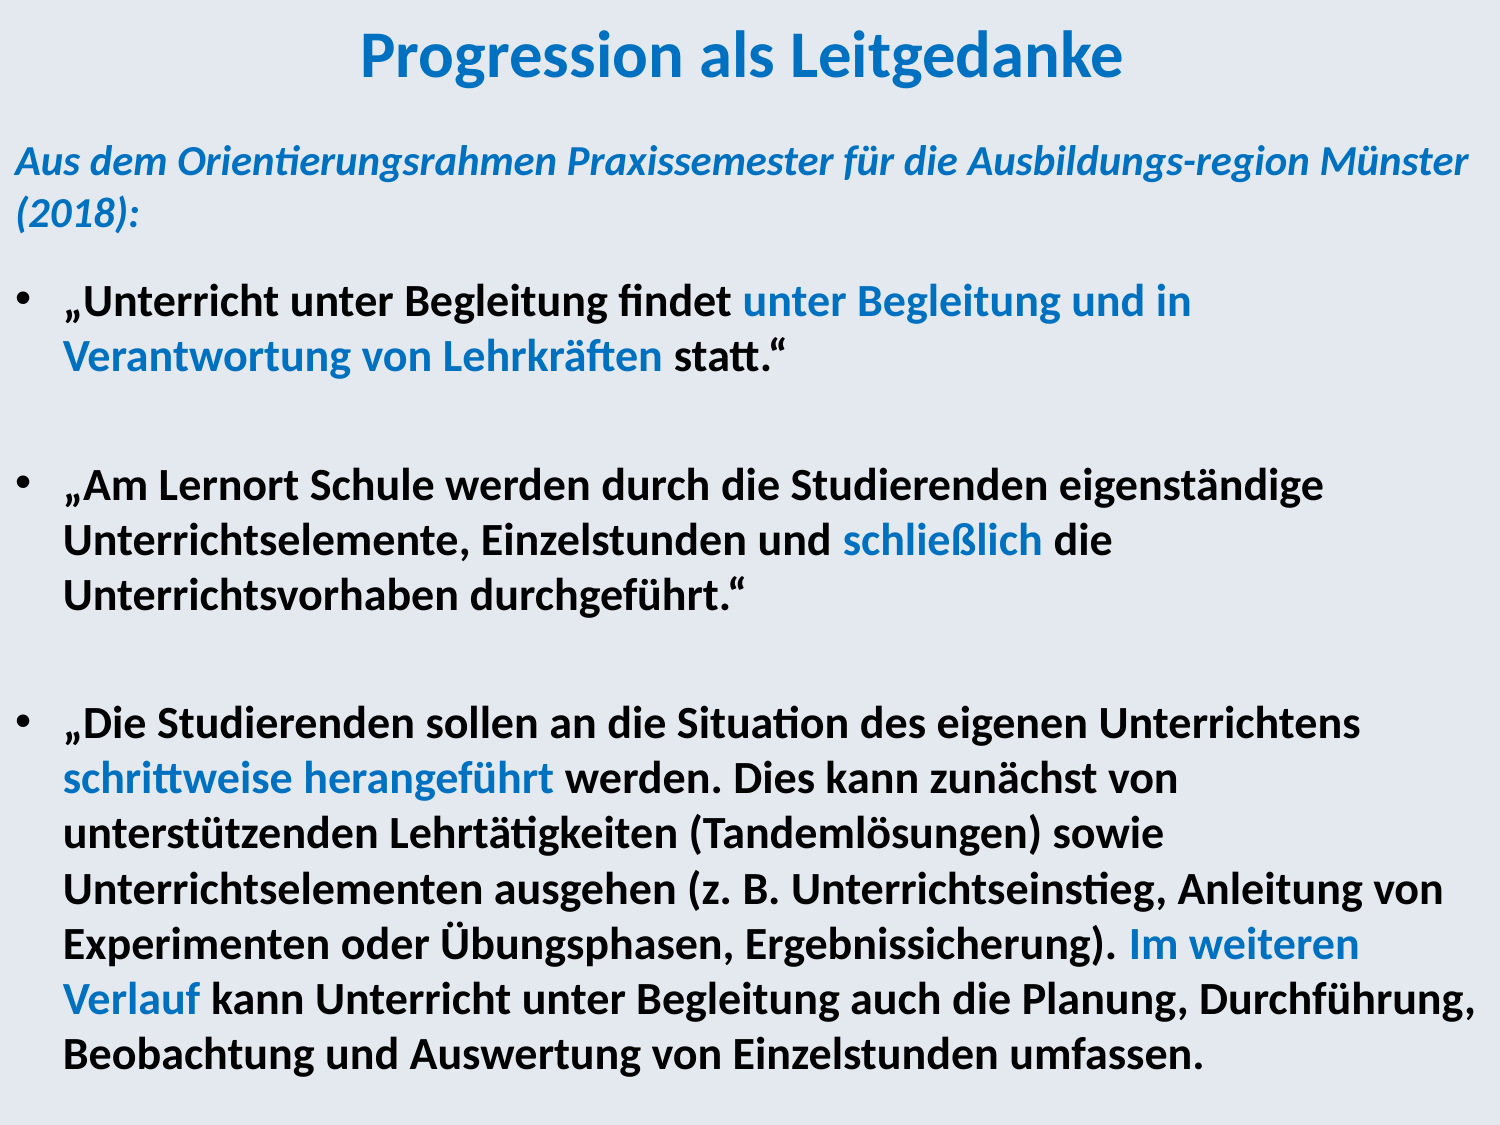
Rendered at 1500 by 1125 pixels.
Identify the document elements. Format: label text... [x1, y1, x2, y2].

slide_number [1074, 1042, 1425, 1103]
title Progression als Leitgedanke [0, 0, 1500, 102]
list Aus dem Orientierungsrahmen Praxissemester für die Ausbildungs-region Münster (2018): „Unterricht unter Begleitung findet unter Begleitung und in Verantwortung von Lehrkräften statt.“ „Am Lernort Schule werden durch die Studierenden eigenständige Unterrichtselemente, Einzelstunden und schließlich die Unterrichtsvorhaben durchgeführt.“ „Die Studierenden sollen an die Situation des eigenen Unterrichtens schrittweise herangeführt werden. Dies kann zunächst von unterstützenden Lehrtätigkeiten (Tandemlösungen) sowie Unterrichtselementen ausgehen (z. B. Unterrichtseinstieg, Anleitung von Experimenten oder Übungsphasen, Ergebnissicherung). Im weiteren Verlauf kann Unterricht unter Begleitung auch die Planung, Durchführung, Beobachtung und Auswertung von Einzelstunden umfassen. [0, 125, 1500, 1125]
